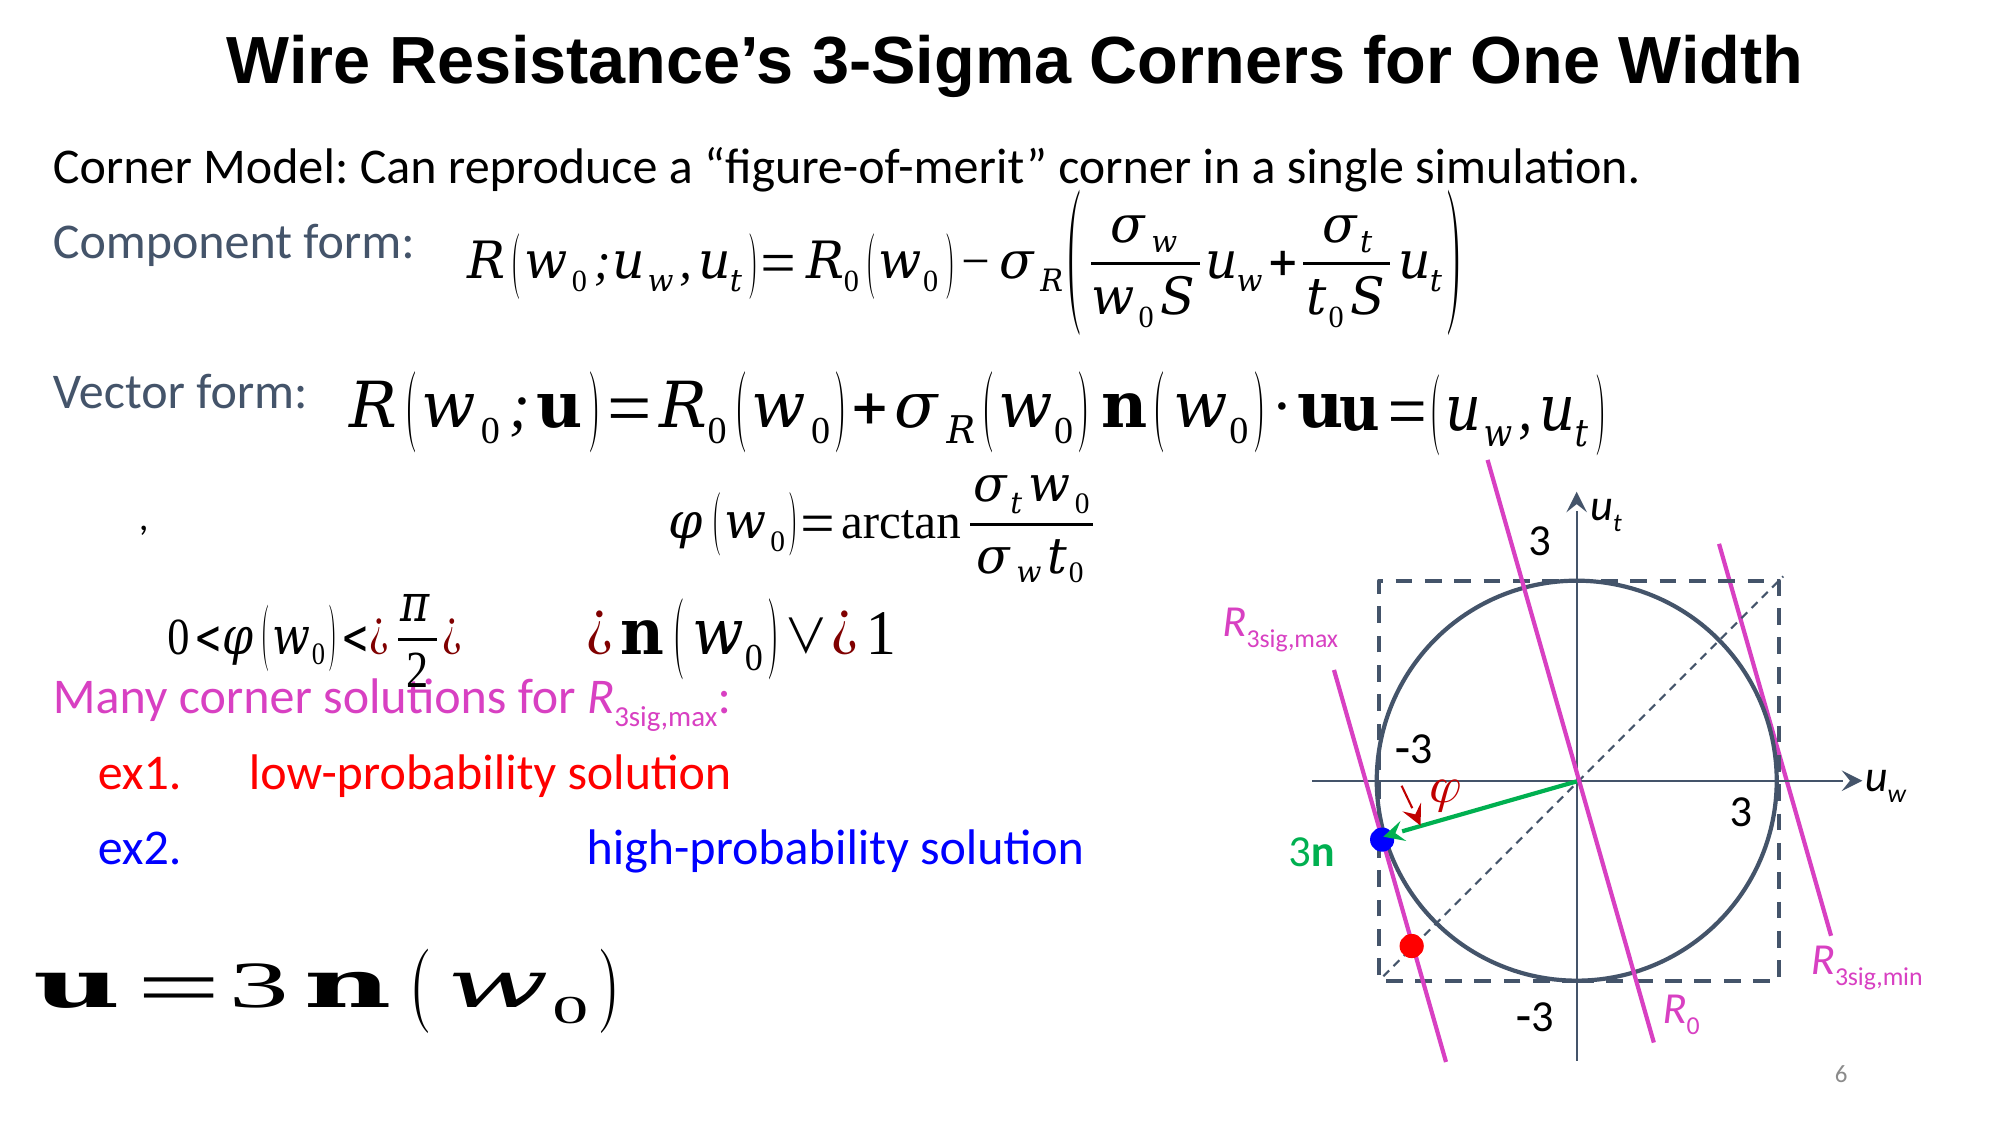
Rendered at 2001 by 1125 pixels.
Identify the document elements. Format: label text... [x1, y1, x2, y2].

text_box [1199, 459, 1946, 1062]
title Wire Resistance’s 3-Sigma Corners for One Width [148, 3, 1857, 111]
slide_number 6 [1412, 1062, 1863, 1103]
